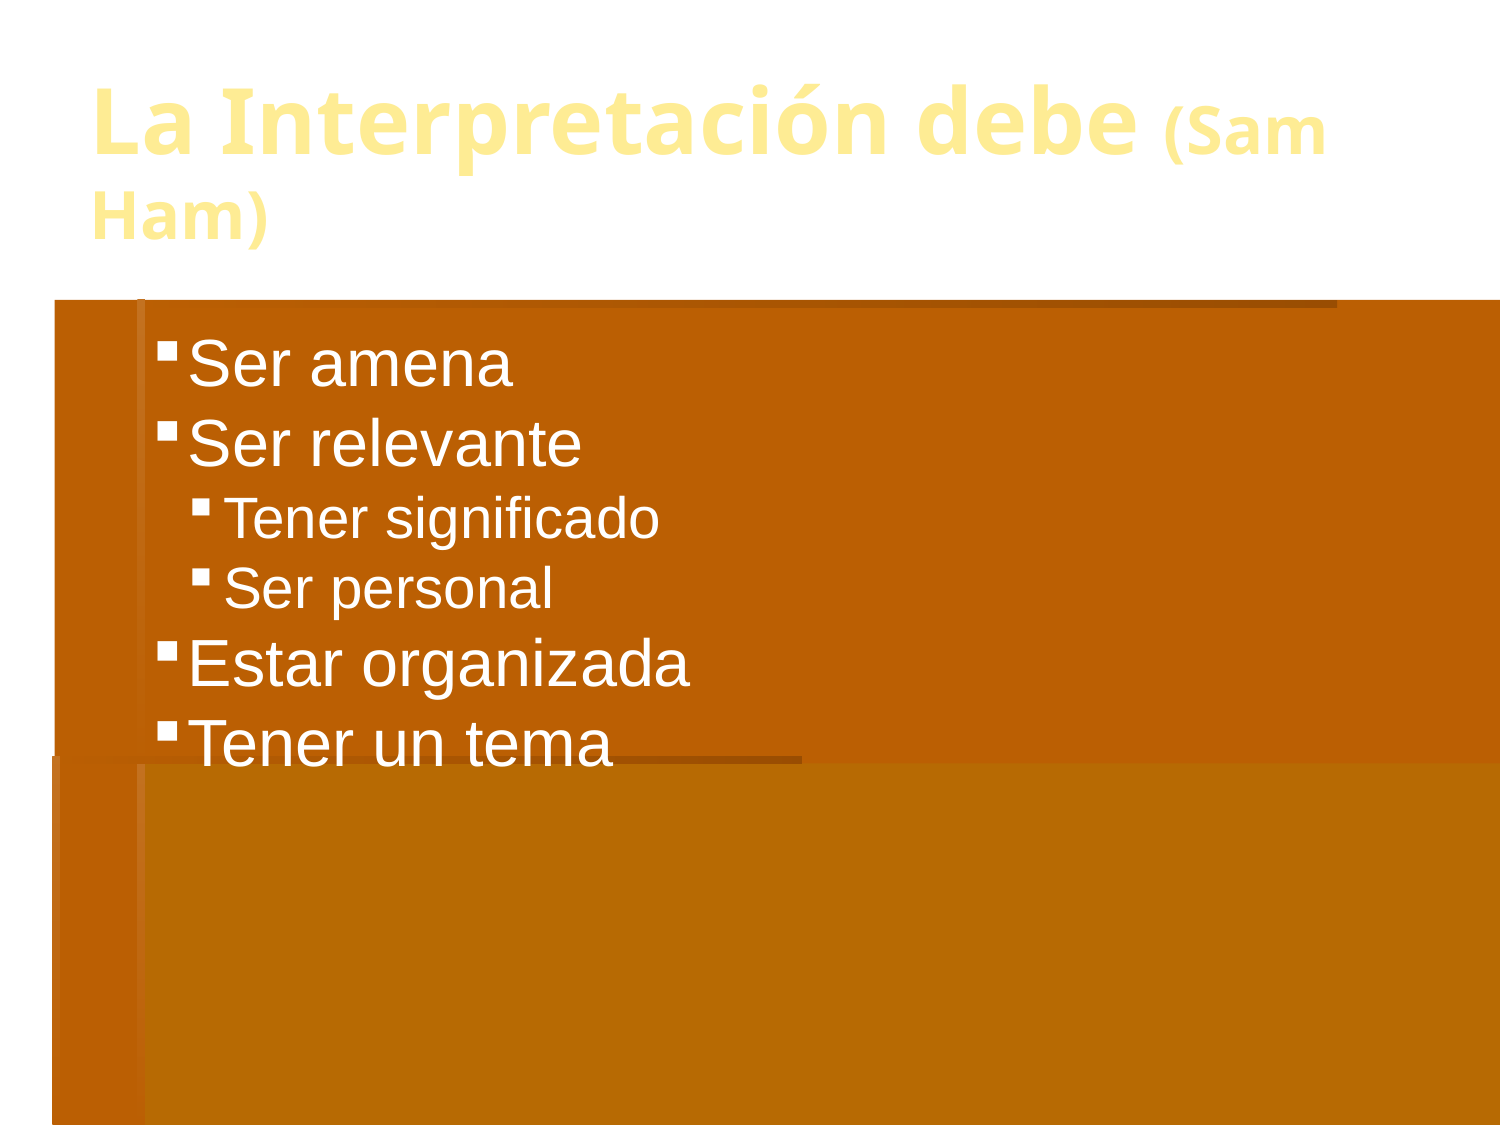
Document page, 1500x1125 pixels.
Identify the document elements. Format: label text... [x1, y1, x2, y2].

text_box Ser amena Ser relevante Tener significado Ser personal Estar organizada Tener un tema [137, 312, 1451, 1000]
text_box La Interpretación debe (Sam Ham) [75, 40, 1451, 275]
